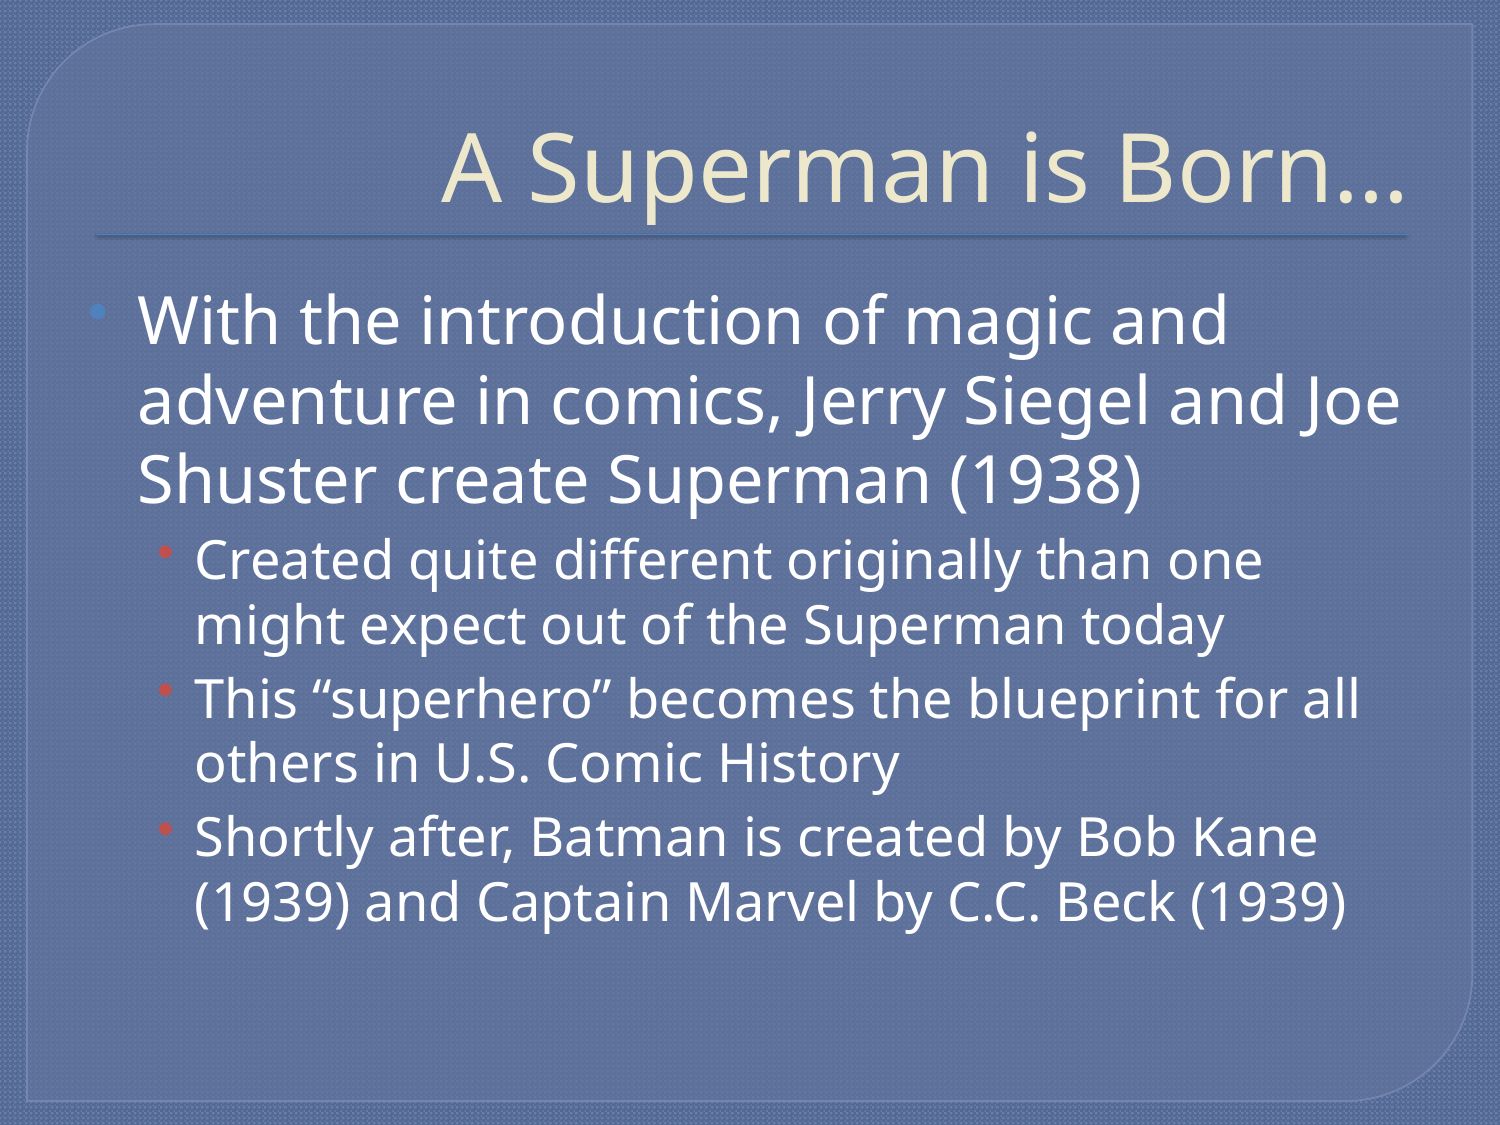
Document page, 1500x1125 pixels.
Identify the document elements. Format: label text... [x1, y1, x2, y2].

title A Superman is Born… [75, 41, 1425, 230]
list With the introduction of magic and adventure in comics, Jerry Siegel and Joe Shuster create Superman (1938) Created quite different originally than one might expect out of the Superman today This “superhero” becomes the blueprint for all others in U.S. Comic History Shortly after, Batman is created by Bob Kane (1939) and Captain Marvel by C.C. Beck (1939) [75, 270, 1425, 1013]
